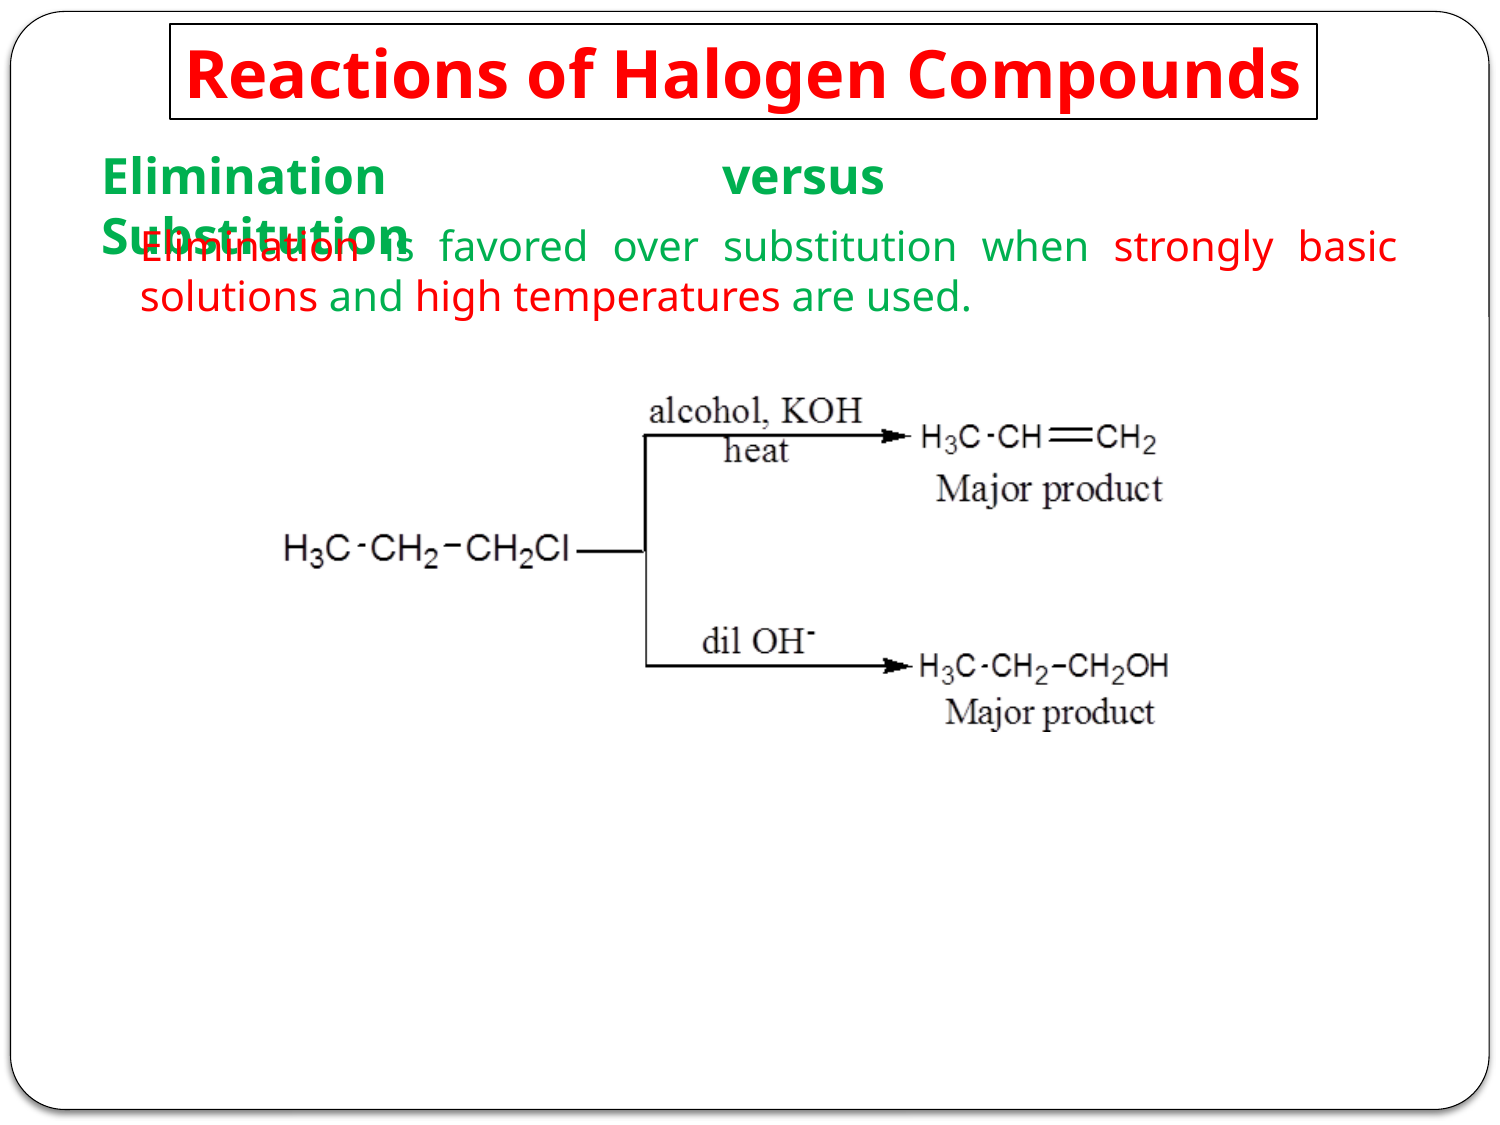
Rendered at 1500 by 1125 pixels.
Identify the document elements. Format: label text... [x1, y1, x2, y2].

text_box Elimination versus Substitution [86, 137, 900, 273]
text_box Reactions of Halogen Compounds [169, 23, 1318, 120]
text_box Elimination is favored over substitution when strongly basic solutions and high temperatures are used. [124, 212, 1413, 328]
picture [274, 387, 1171, 732]
